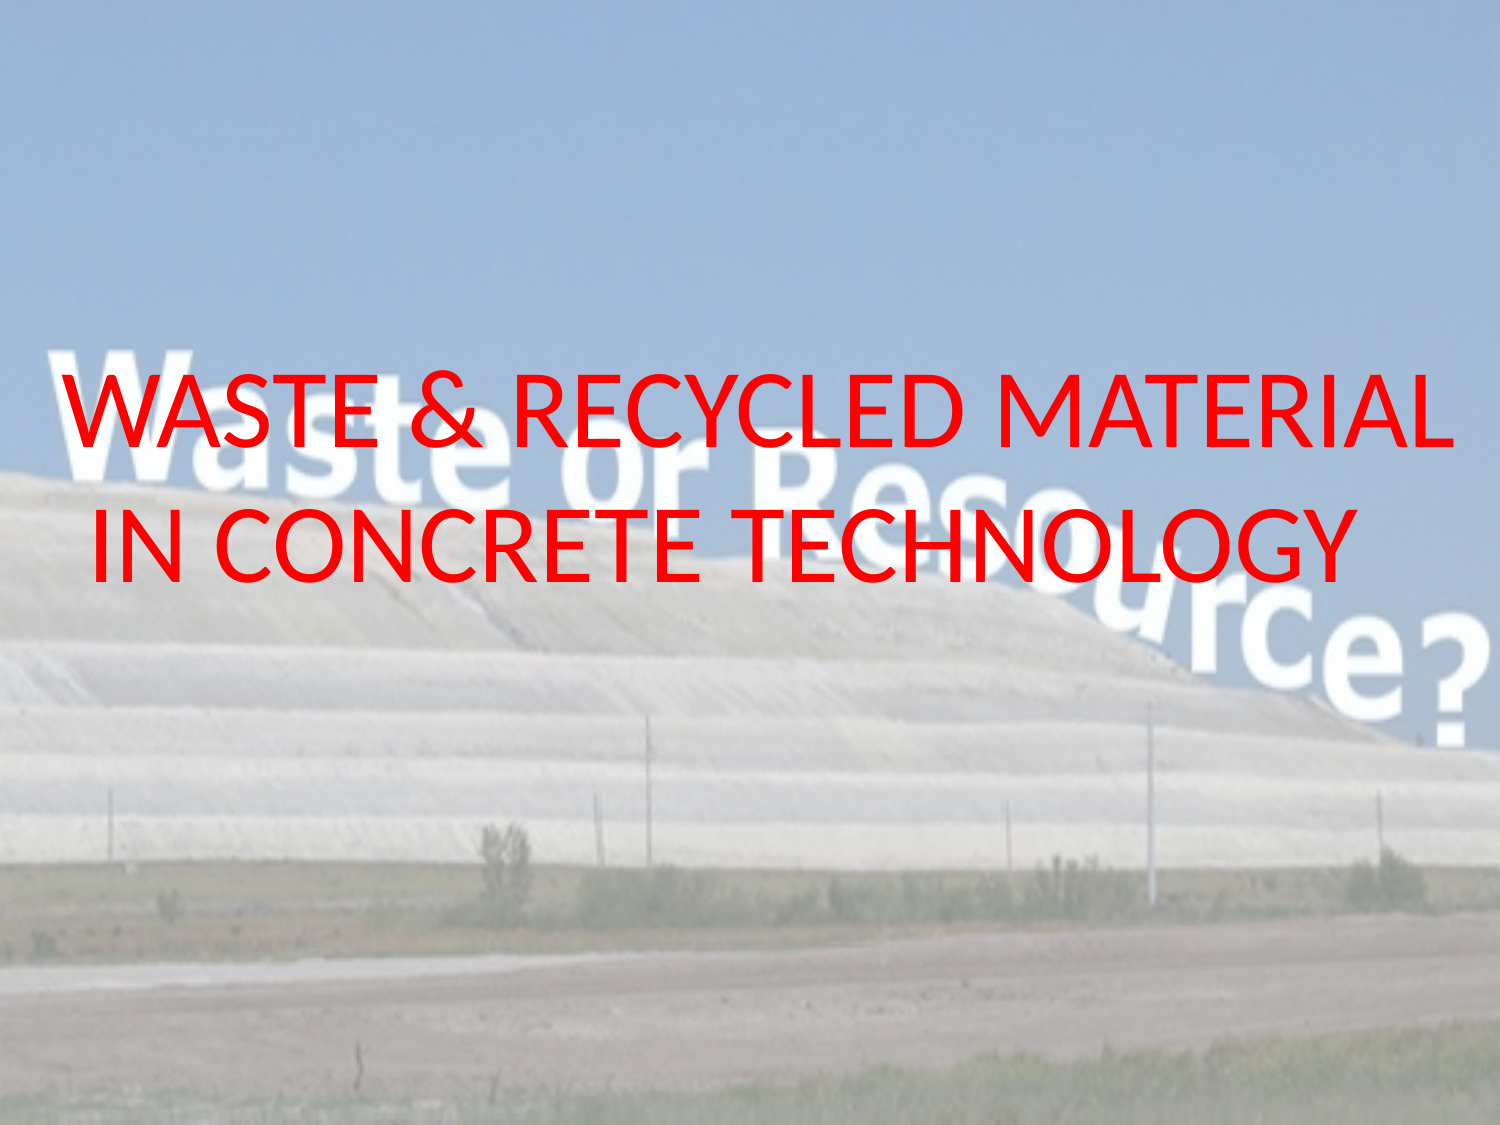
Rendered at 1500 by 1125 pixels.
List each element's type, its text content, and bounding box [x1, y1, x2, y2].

text_box WASTE & RECYCLED MATERIAL IN CONCRETE TECHNOLOGY [46, 328, 1500, 613]
